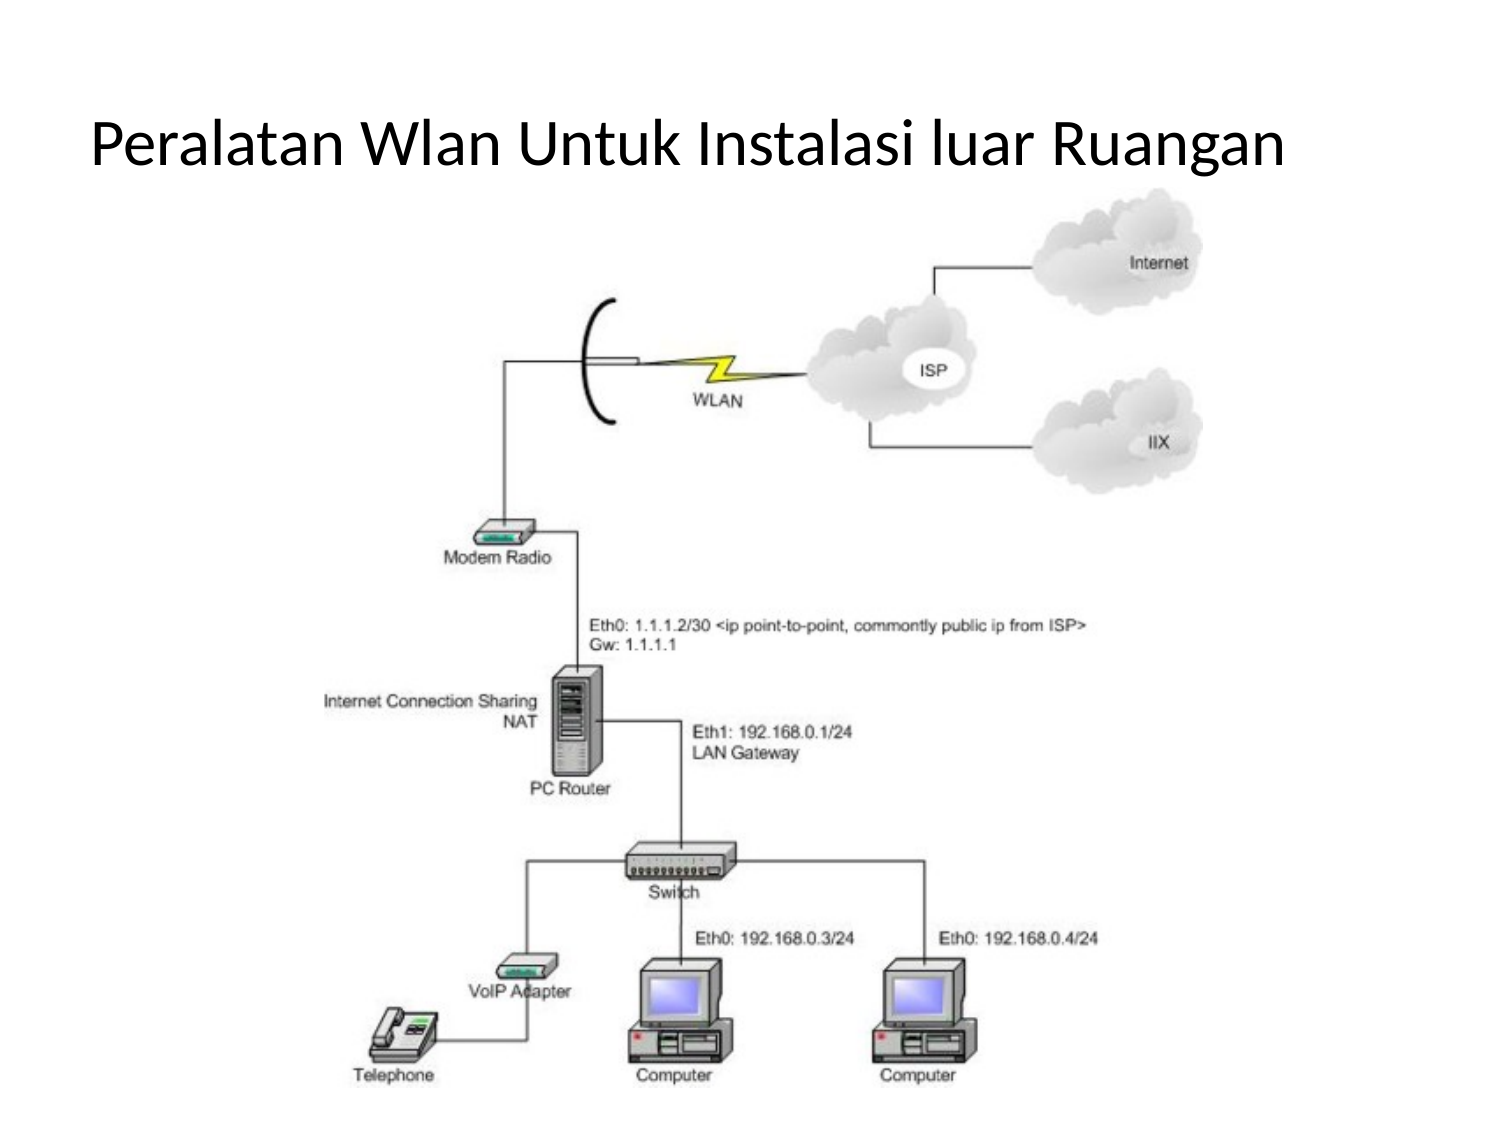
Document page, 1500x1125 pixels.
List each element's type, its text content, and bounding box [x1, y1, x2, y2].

picture [324, 187, 1203, 1088]
title Peralatan Wlan Untuk Instalasi luar Ruangan [75, 45, 1425, 233]
